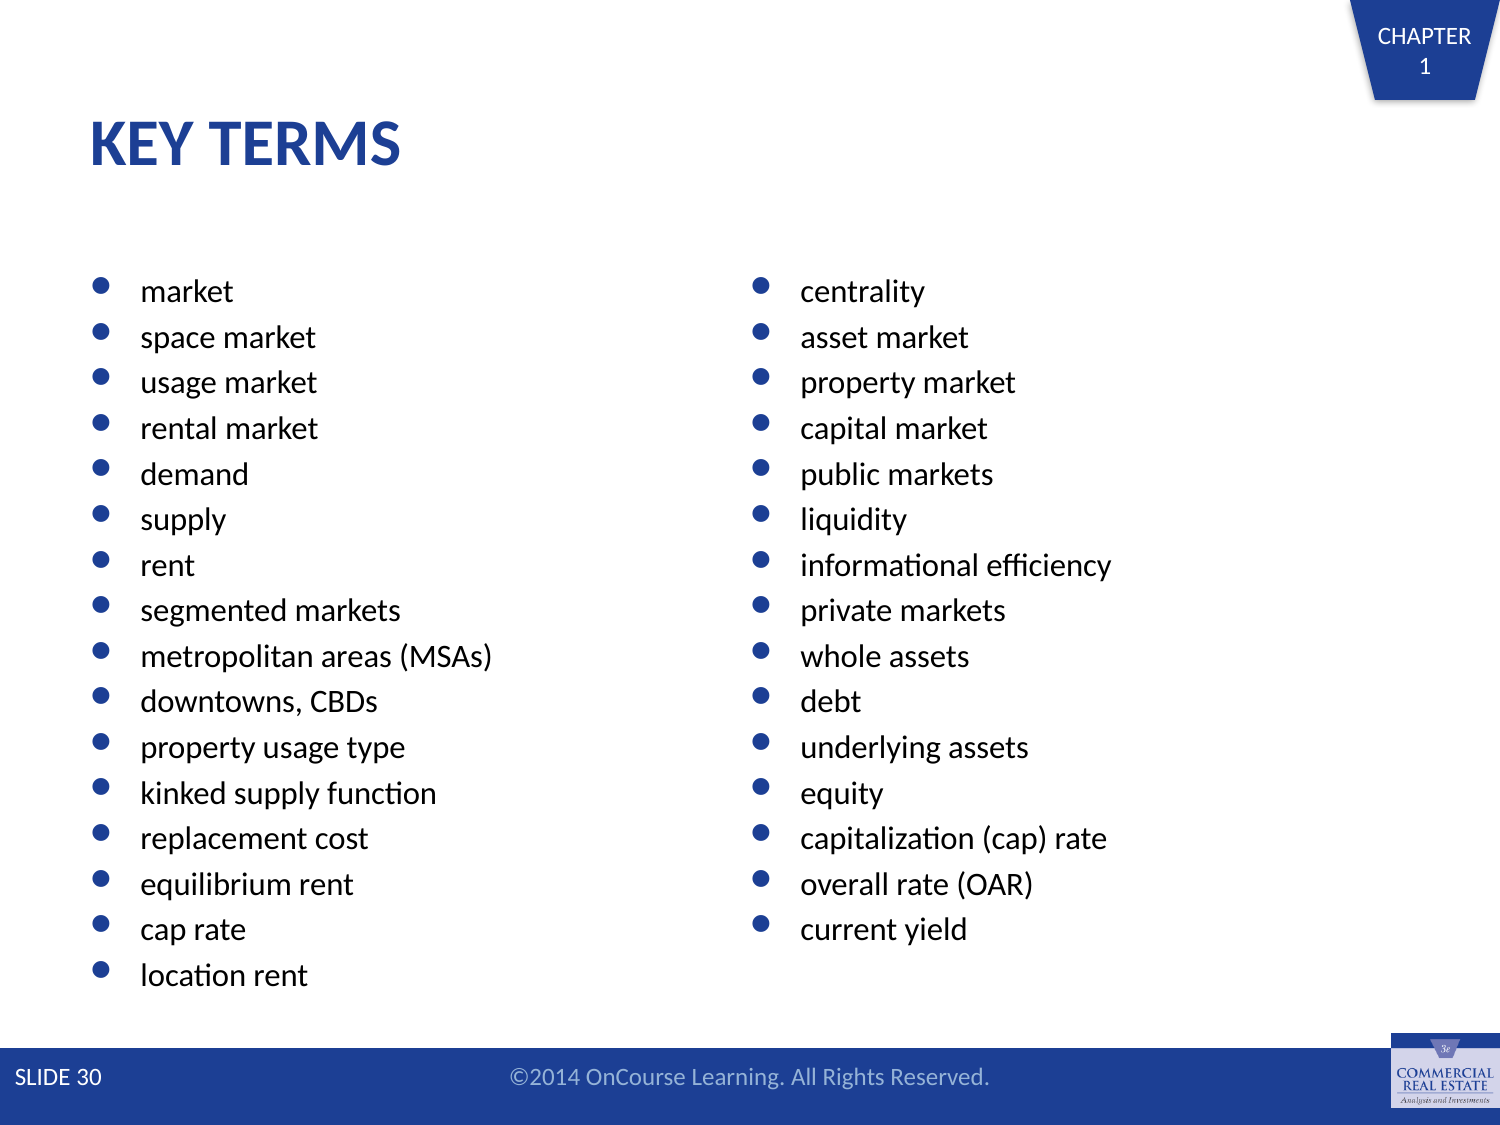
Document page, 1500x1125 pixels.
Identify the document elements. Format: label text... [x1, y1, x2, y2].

title KEY TERMS [75, 45, 1350, 233]
slide_number SLIDE 30 [0, 1052, 350, 1113]
picture [1391, 1033, 1500, 1108]
list market space market usage market rental market demand supply rent segmented markets metropolitan areas (MSAs) downtowns, CBDs property usage type kinked supply function replacement cost equilibrium rent cap rate location rent centrality asset market property market capital market public markets liquidity informational efficiency private markets whole assets debt underlying assets equity capitalization (cap) rate overall rate (OAR) current yield [75, 262, 1425, 1005]
